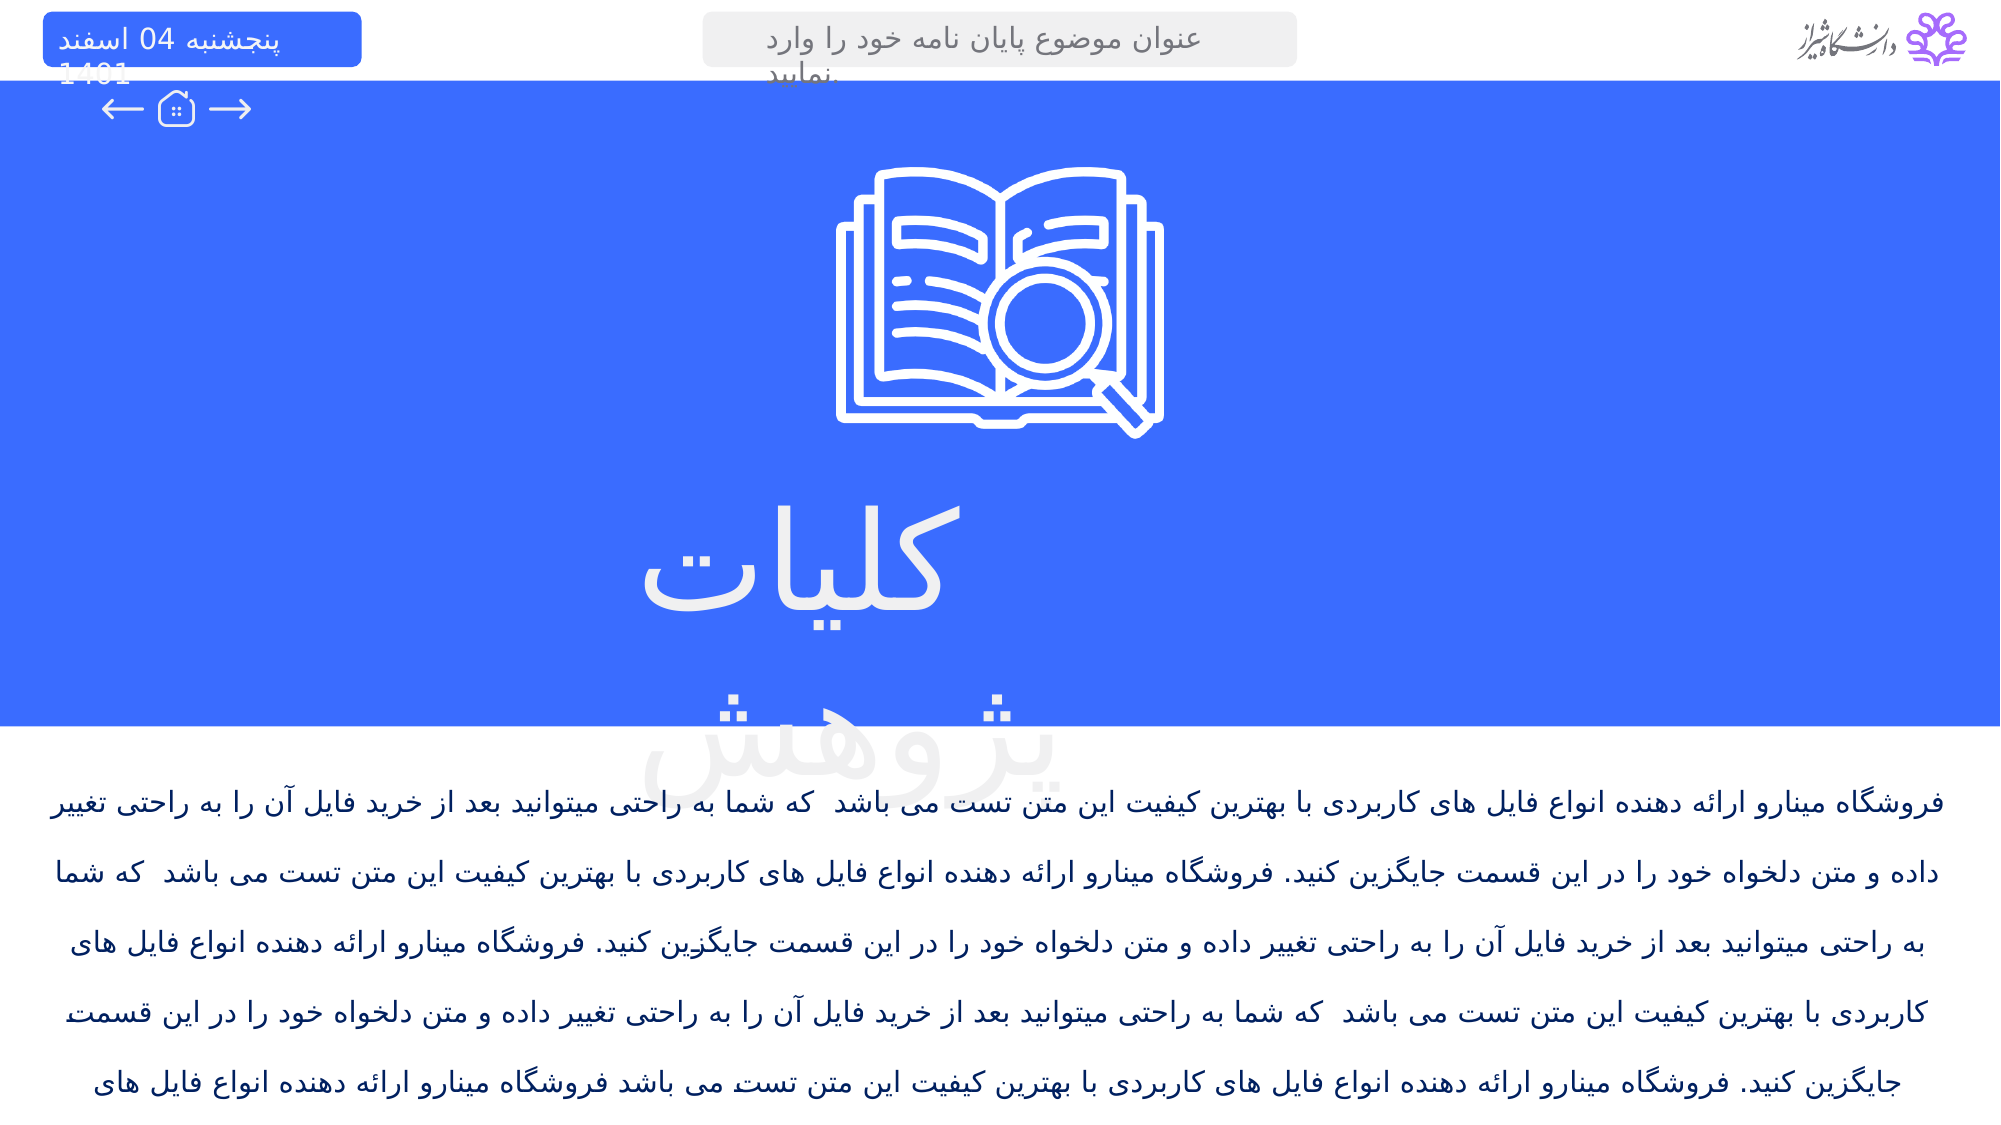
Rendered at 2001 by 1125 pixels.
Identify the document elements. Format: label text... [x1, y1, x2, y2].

picture [158, 90, 195, 127]
text_box عنوان موضوع پایان نامه خود را وارد نمایید. [750, 12, 1250, 97]
picture [102, 88, 144, 130]
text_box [1796, 18, 1897, 60]
text_box پنجشنبه 04 اسفند 1401 [43, 12, 370, 98]
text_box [621, 139, 1379, 648]
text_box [1906, 12, 1967, 66]
text_box فروشگاه مینارو ارائه دهنده انواع فایل های کاربردی با بهترین کیفیت این متن تست می باشد که شما به راحتی میتوانید بعد از خرید فایل آن را به راحتی تغییر داده و متن دلخواه خود را در این قسمت جایگزین کنید. فروشگاه مینارو ارائه دهنده انواع فایل های کاربردی با بهترین کیفیت این متن تست می باشد که شما به راحتی میتوانید بعد از خرید فایل آن را به راحتی تغییر داده و متن دلخواه خود را در این قسمت جایگزین کنید. فروشگاه مینارو ارائه دهنده انواع فایل های کاربردی با بهترین کیفیت این متن تست می باشد که شما به راحتی میتوانید بعد از خرید فایل آن را به راحتی تغییر داده و متن دلخواه خود را در این قسمت جایگزین کنید. فروشگاه مینارو ارائه دهنده انواع فایل های کاربردی با بهترین کیفیت این متن تست می باشد فروشگاه مینارو ارائه دهنده انواع فایل های کاربردی با بهترین کیفیت این متن تست می باشد [28, 741, 1969, 1125]
picture [209, 88, 251, 130]
